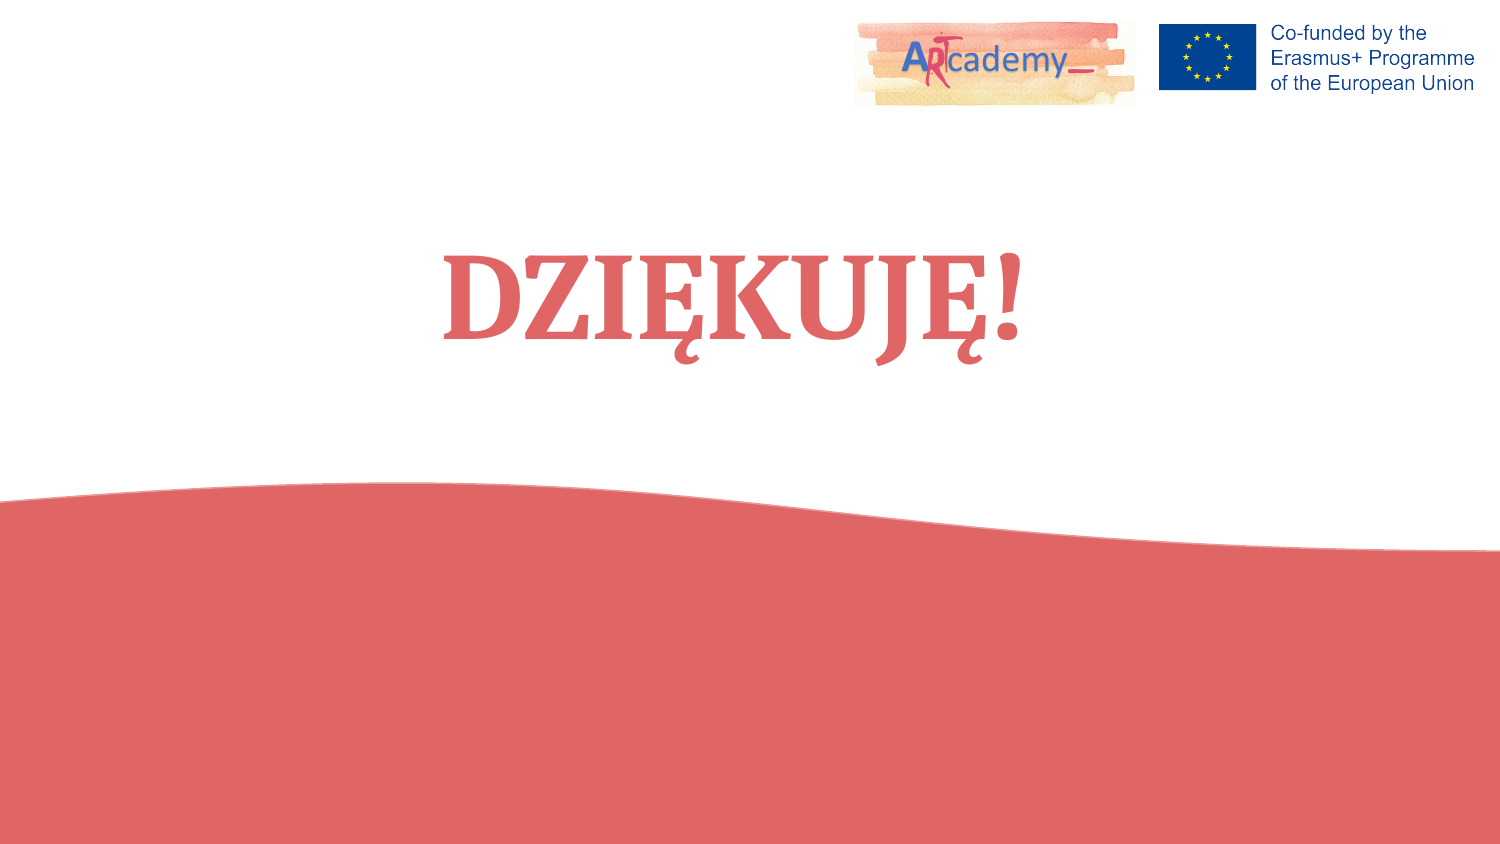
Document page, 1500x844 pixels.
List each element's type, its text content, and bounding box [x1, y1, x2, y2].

picture [854, 2, 1137, 138]
text_box [0, 483, 1500, 844]
picture [1158, 24, 1474, 94]
title DZIĘKUJĘ! [150, 200, 1322, 275]
